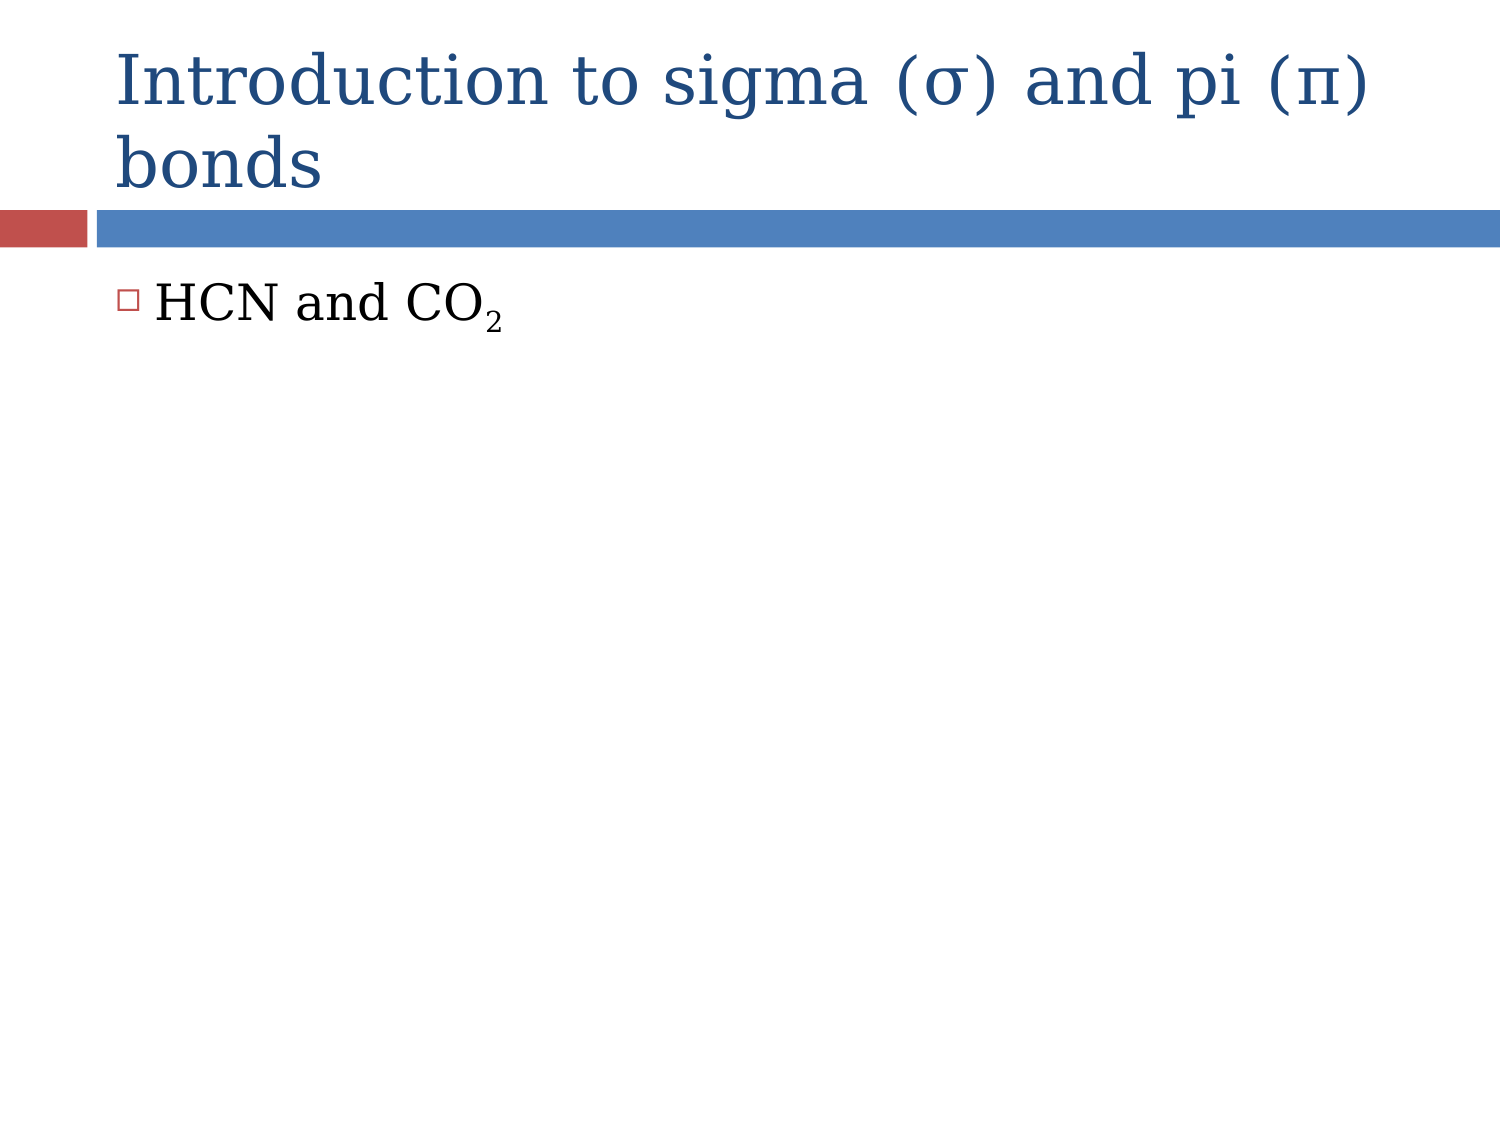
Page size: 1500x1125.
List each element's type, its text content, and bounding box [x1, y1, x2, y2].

title Introduction to sigma (σ) and pi (π) bonds [100, 37, 1438, 200]
list HCN and CO2 [100, 262, 1438, 1000]
